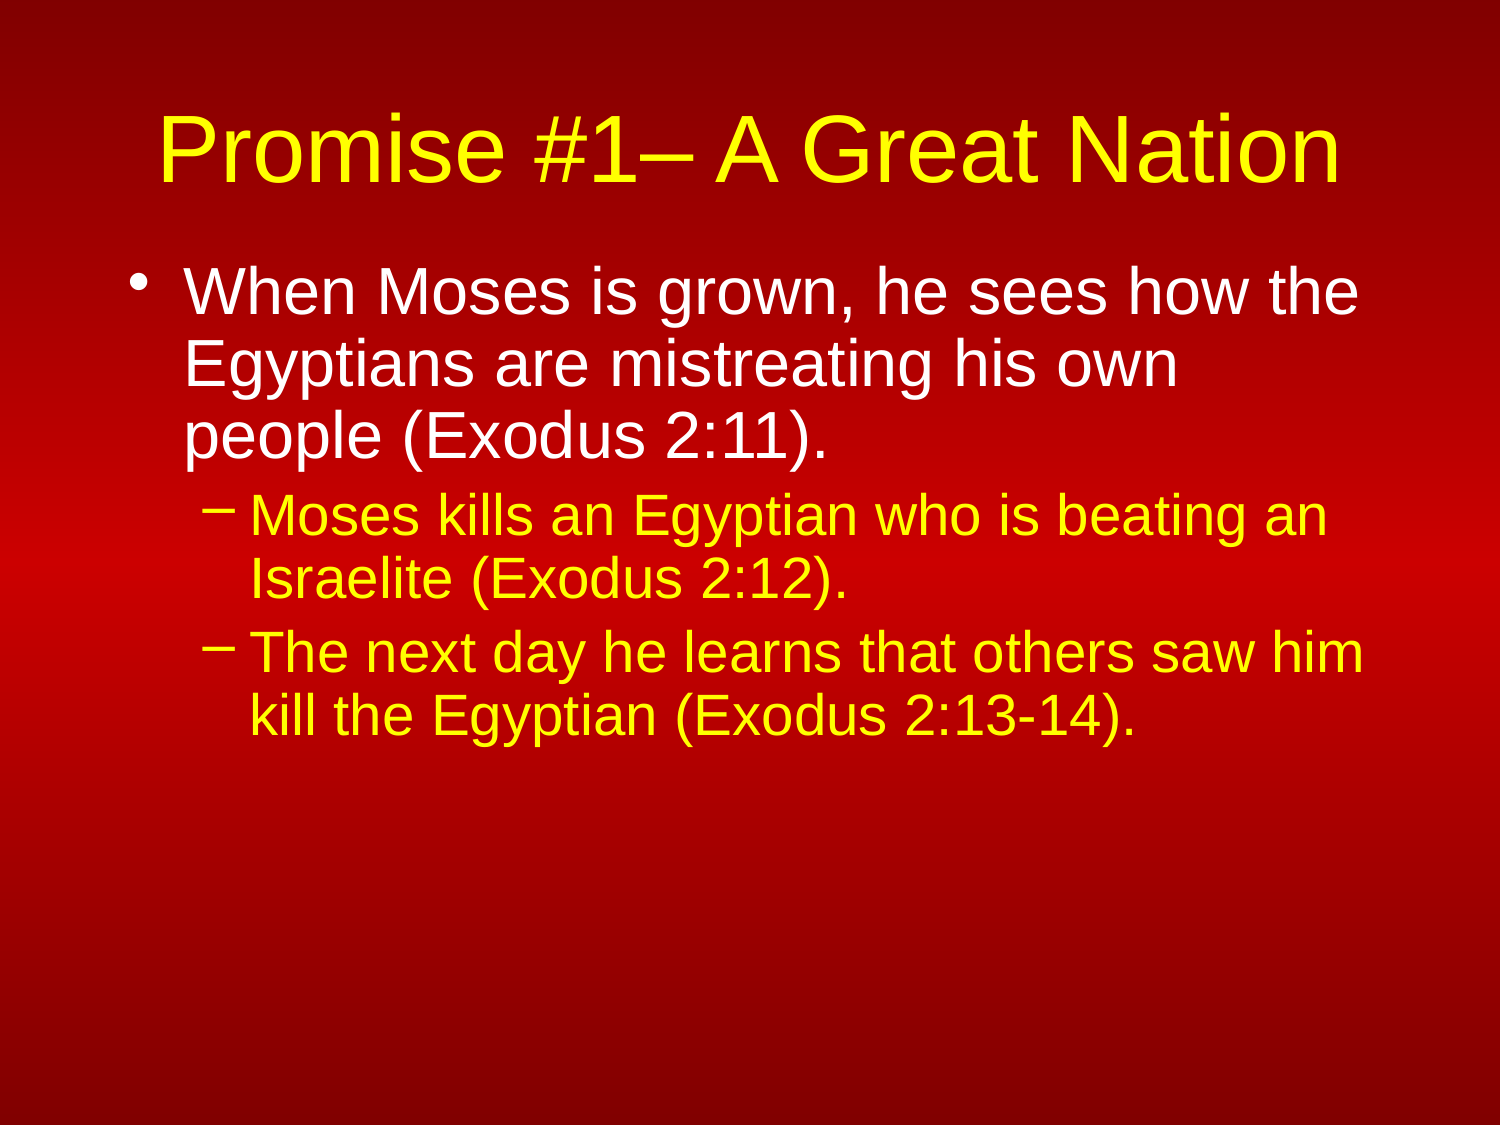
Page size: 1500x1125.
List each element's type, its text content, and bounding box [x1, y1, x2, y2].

title Promise #1– A Great Nation [37, 50, 1463, 238]
list When Moses is grown, he sees how the Egyptians are mistreating his own people (Exodus 2:11). Moses kills an Egyptian who is beating an Israelite (Exodus 2:12). The next day he learns that others saw him kill the Egyptian (Exodus 2:13-14). [112, 249, 1388, 813]
